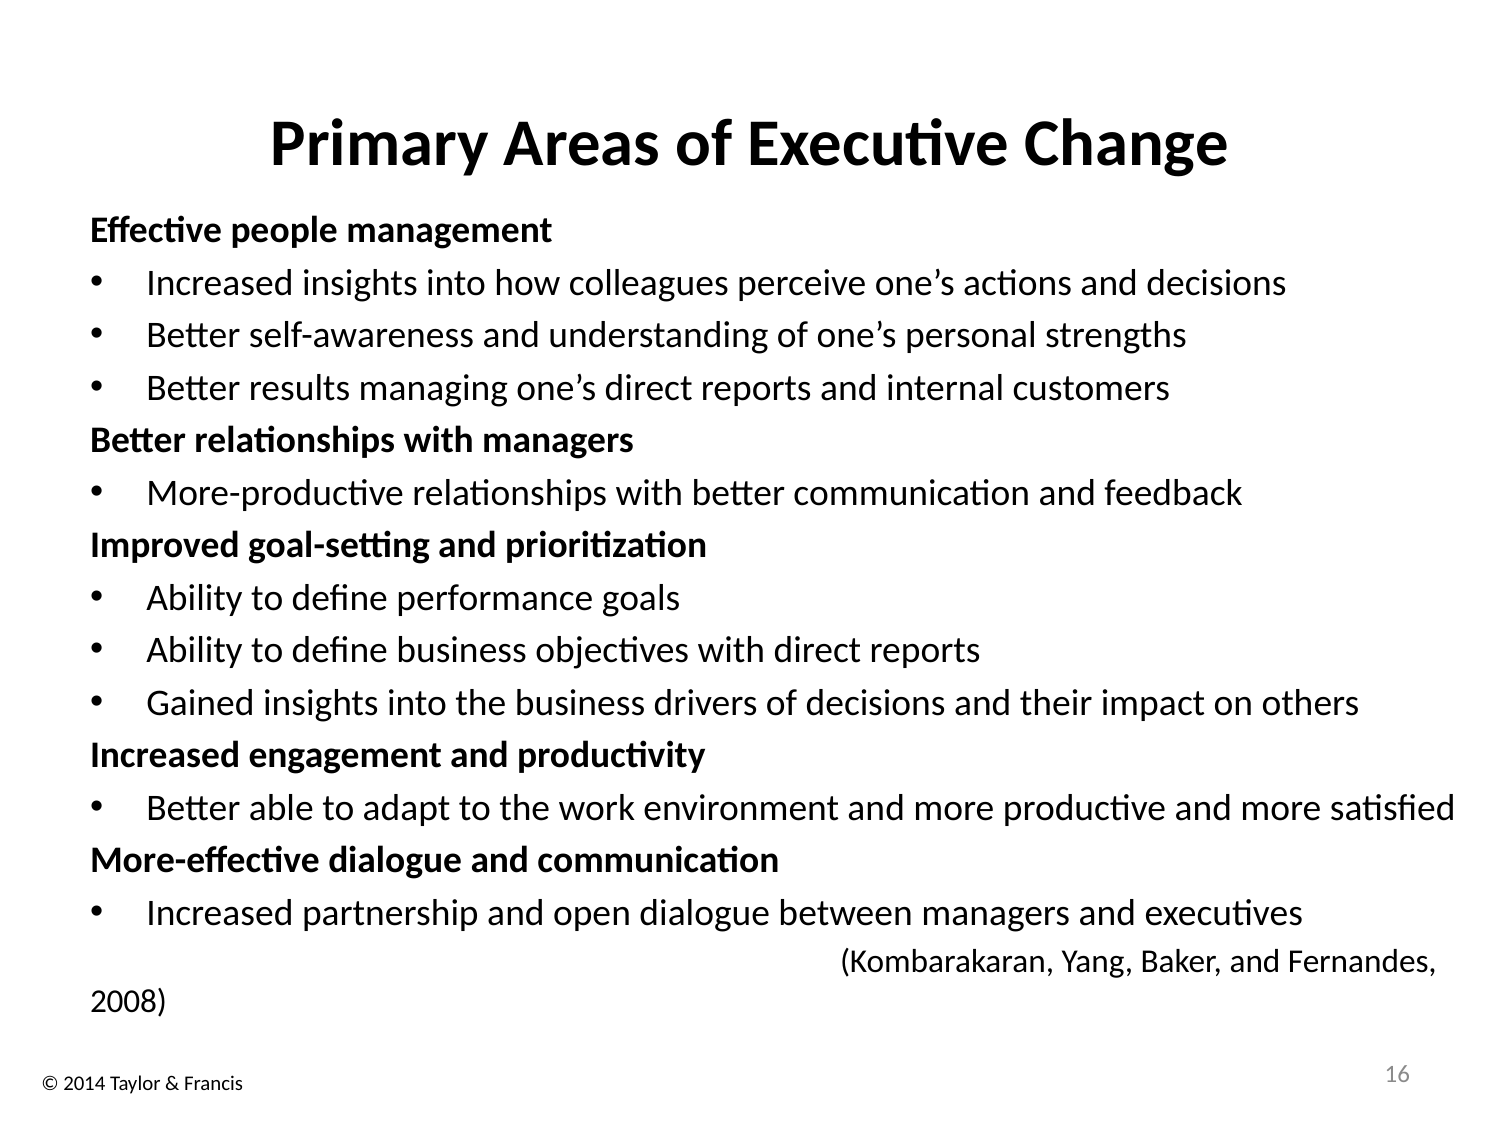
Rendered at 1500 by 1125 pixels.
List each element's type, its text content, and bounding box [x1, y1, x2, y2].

title Primary Areas of Executive Change [75, 45, 1425, 197]
text_box © 2014 Taylor & Francis [26, 1062, 262, 1102]
list Effective people management Increased insights into how colleagues perceive one’s actions and decisions Better self-awareness and understanding of one’s personal strengths Better results managing one’s direct reports and internal customers Better relationships with managers More-productive relationships with better communication and feedback Improved goal-setting and prioritization Ability to define performance goals Ability to define business objectives with direct reports Gained insights into the business drivers of decisions and their impact on others Increased engagement and productivity Better able to adapt to the work environment and more productive and more satisfied More-effective dialogue and communication Increased partnership and open dialogue between managers and executives (Kombarakaran, Yang, Baker, and Fernandes, 2008) [75, 197, 1500, 941]
slide_number 16 [1074, 1042, 1425, 1103]
